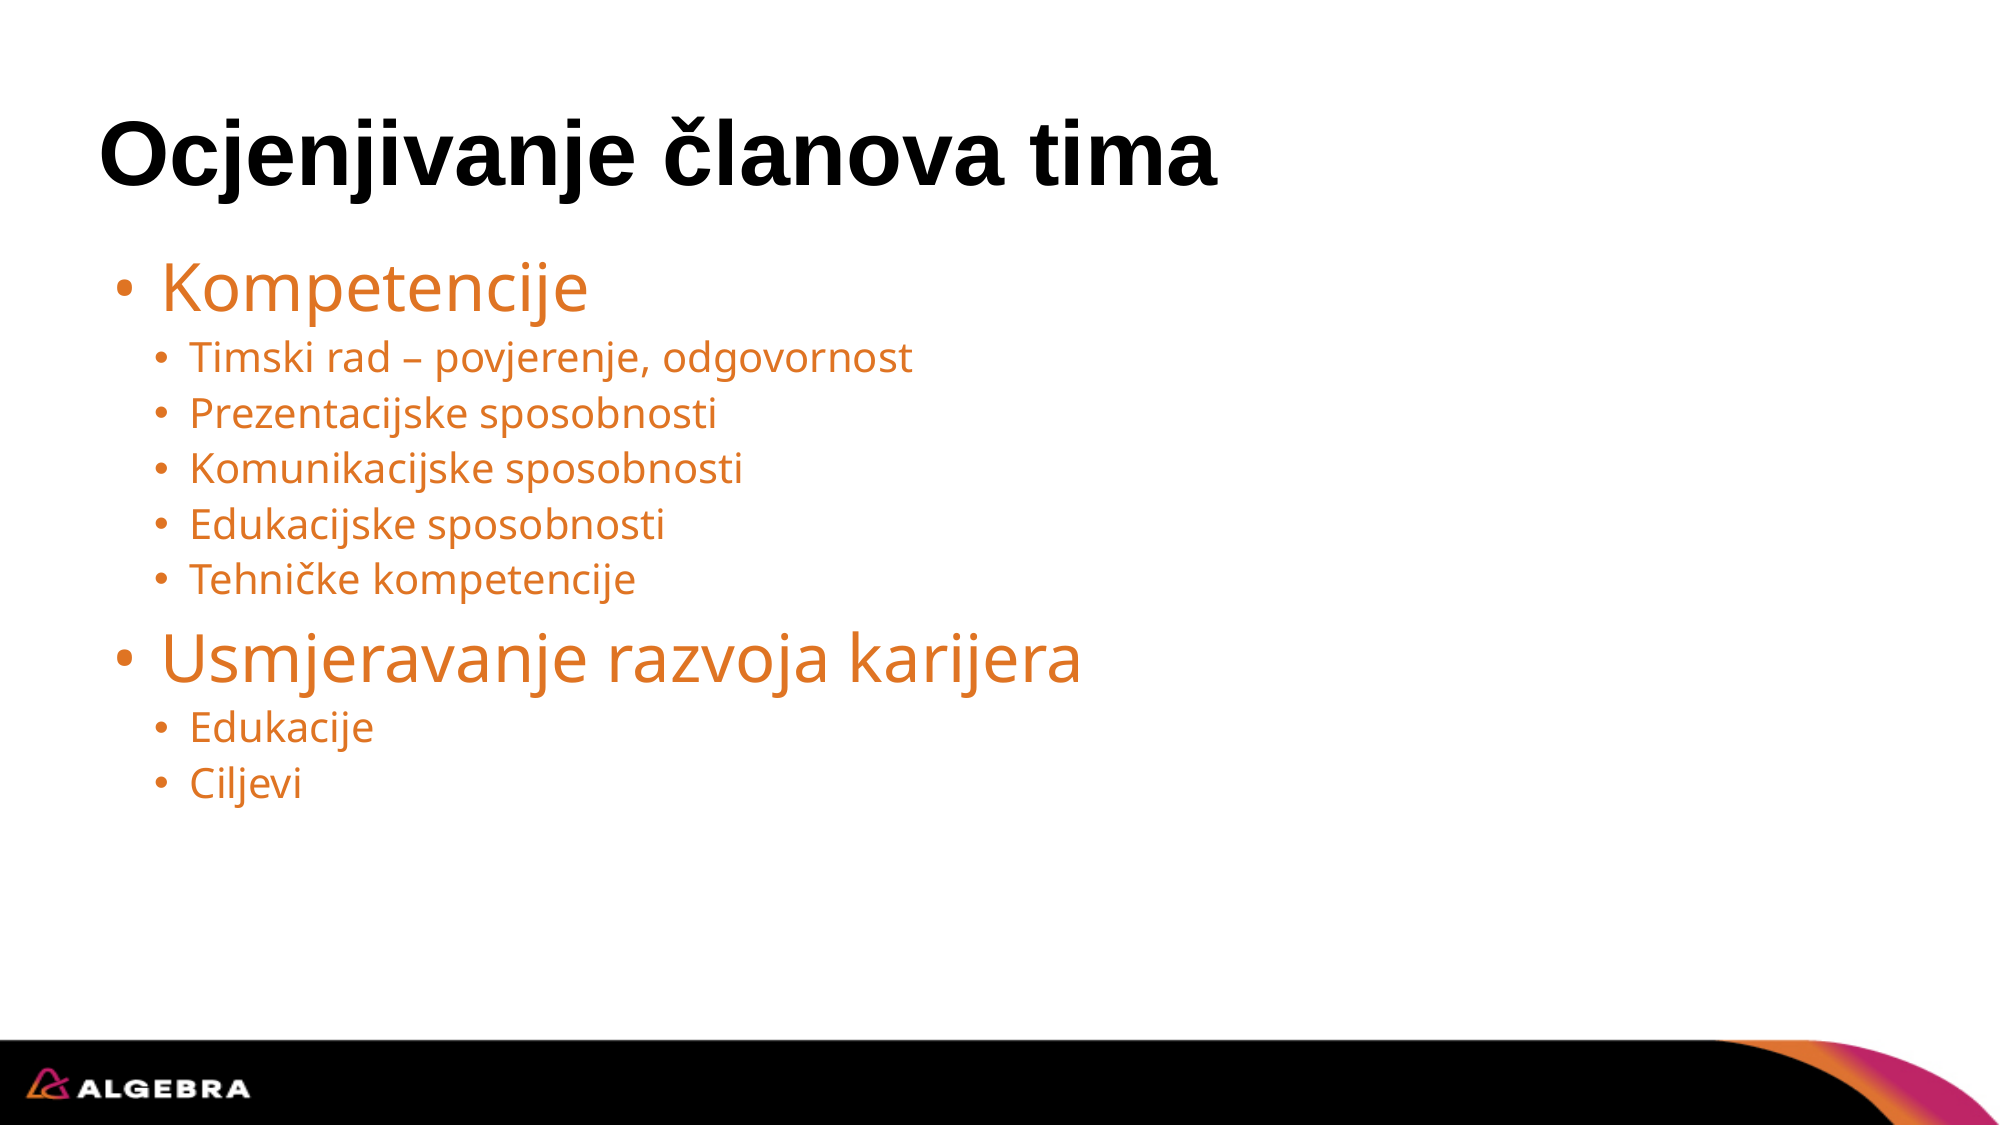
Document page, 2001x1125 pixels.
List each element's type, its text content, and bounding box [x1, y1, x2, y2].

picture [0, 0, 2001, 1125]
title Ocjenjivanje članova tima [98, 81, 1910, 213]
list Kompetencije Timski rad – povjerenje, odgovornost Prezentacijske sposobnosti Komunikacijske sposobnosti Edukacijske sposobnosti Tehničke kompetencije Usmjeravanje razvoja karijera Edukacije Ciljevi [98, 246, 1908, 991]
